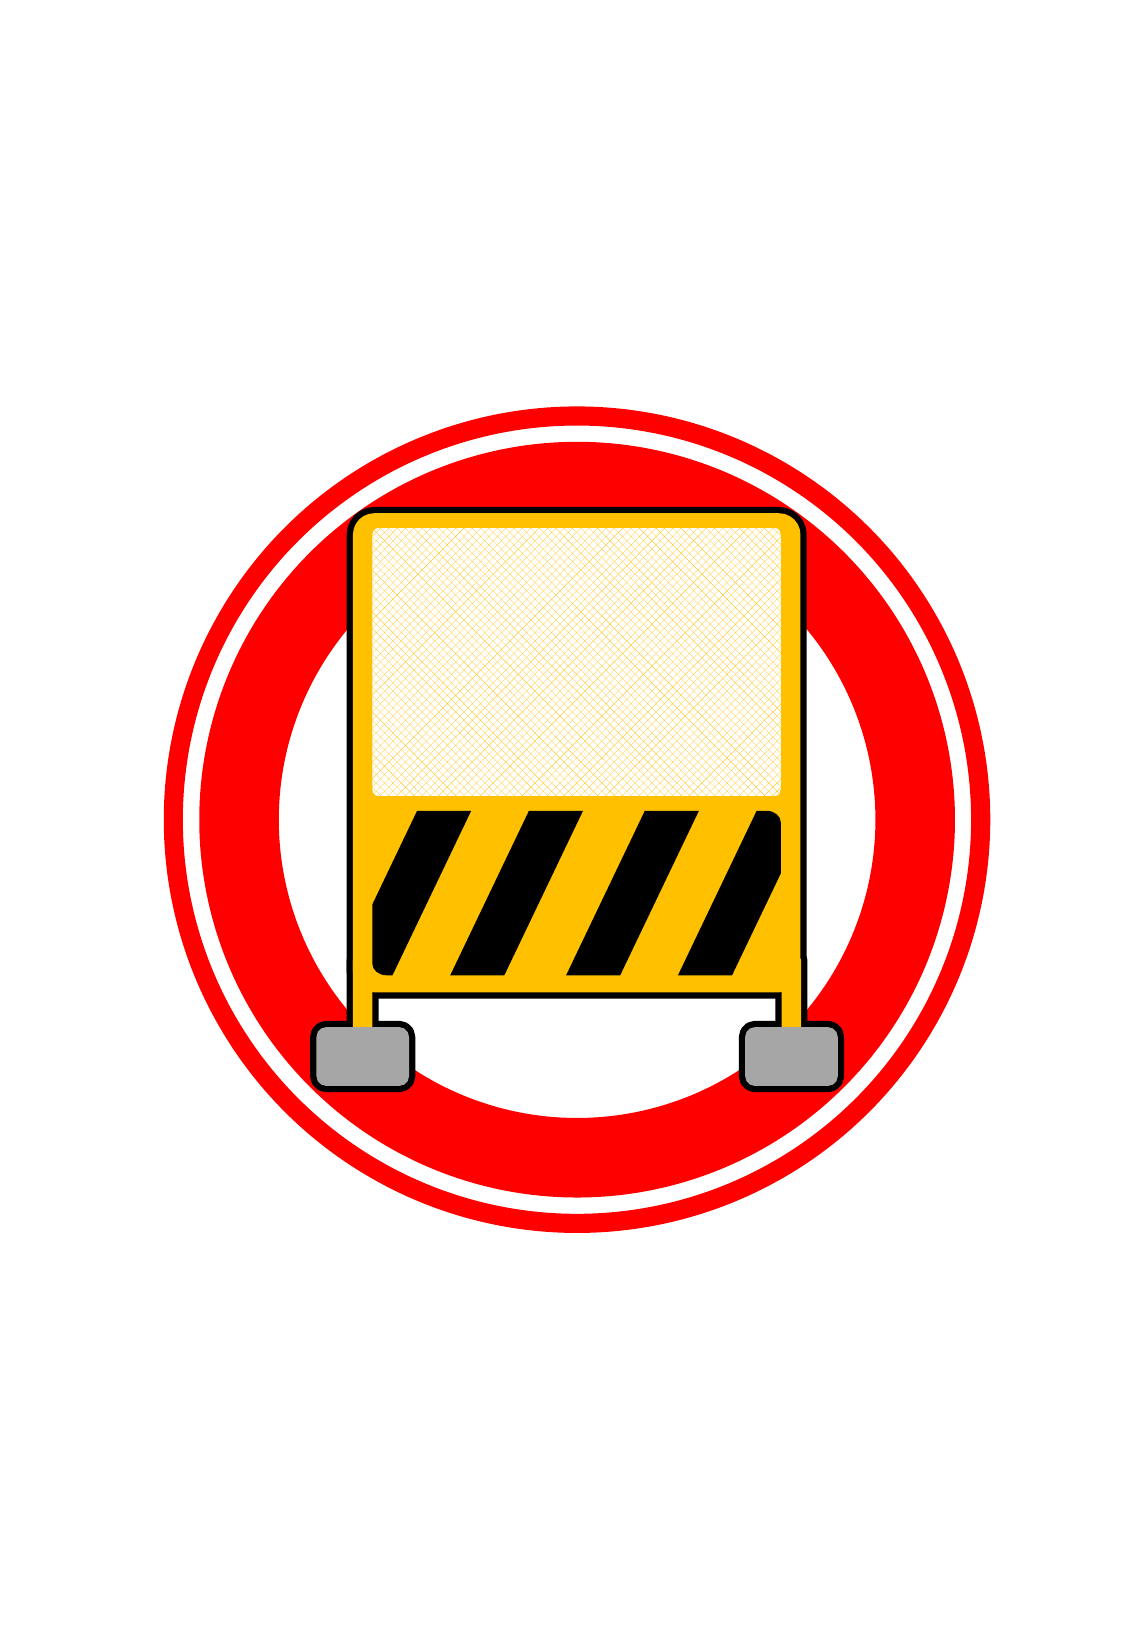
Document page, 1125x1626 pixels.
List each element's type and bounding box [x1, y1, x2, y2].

text_box [163, 406, 991, 1234]
